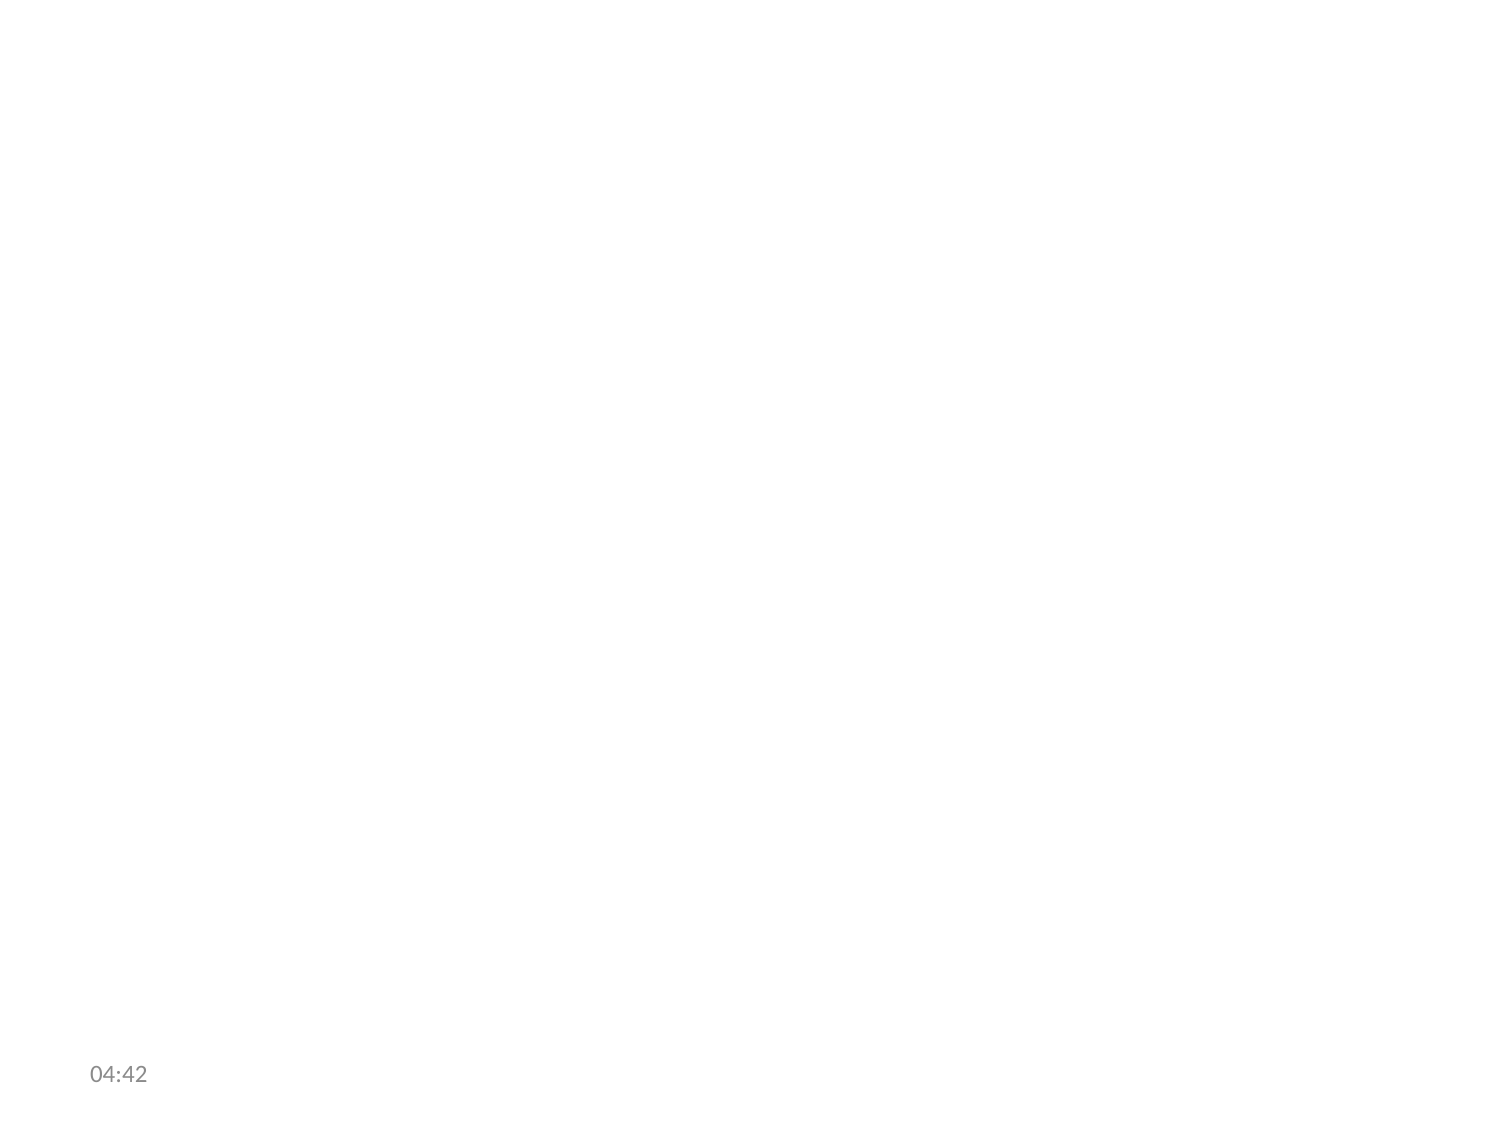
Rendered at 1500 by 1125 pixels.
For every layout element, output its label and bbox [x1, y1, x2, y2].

slide_number [75, 1042, 425, 1103]
